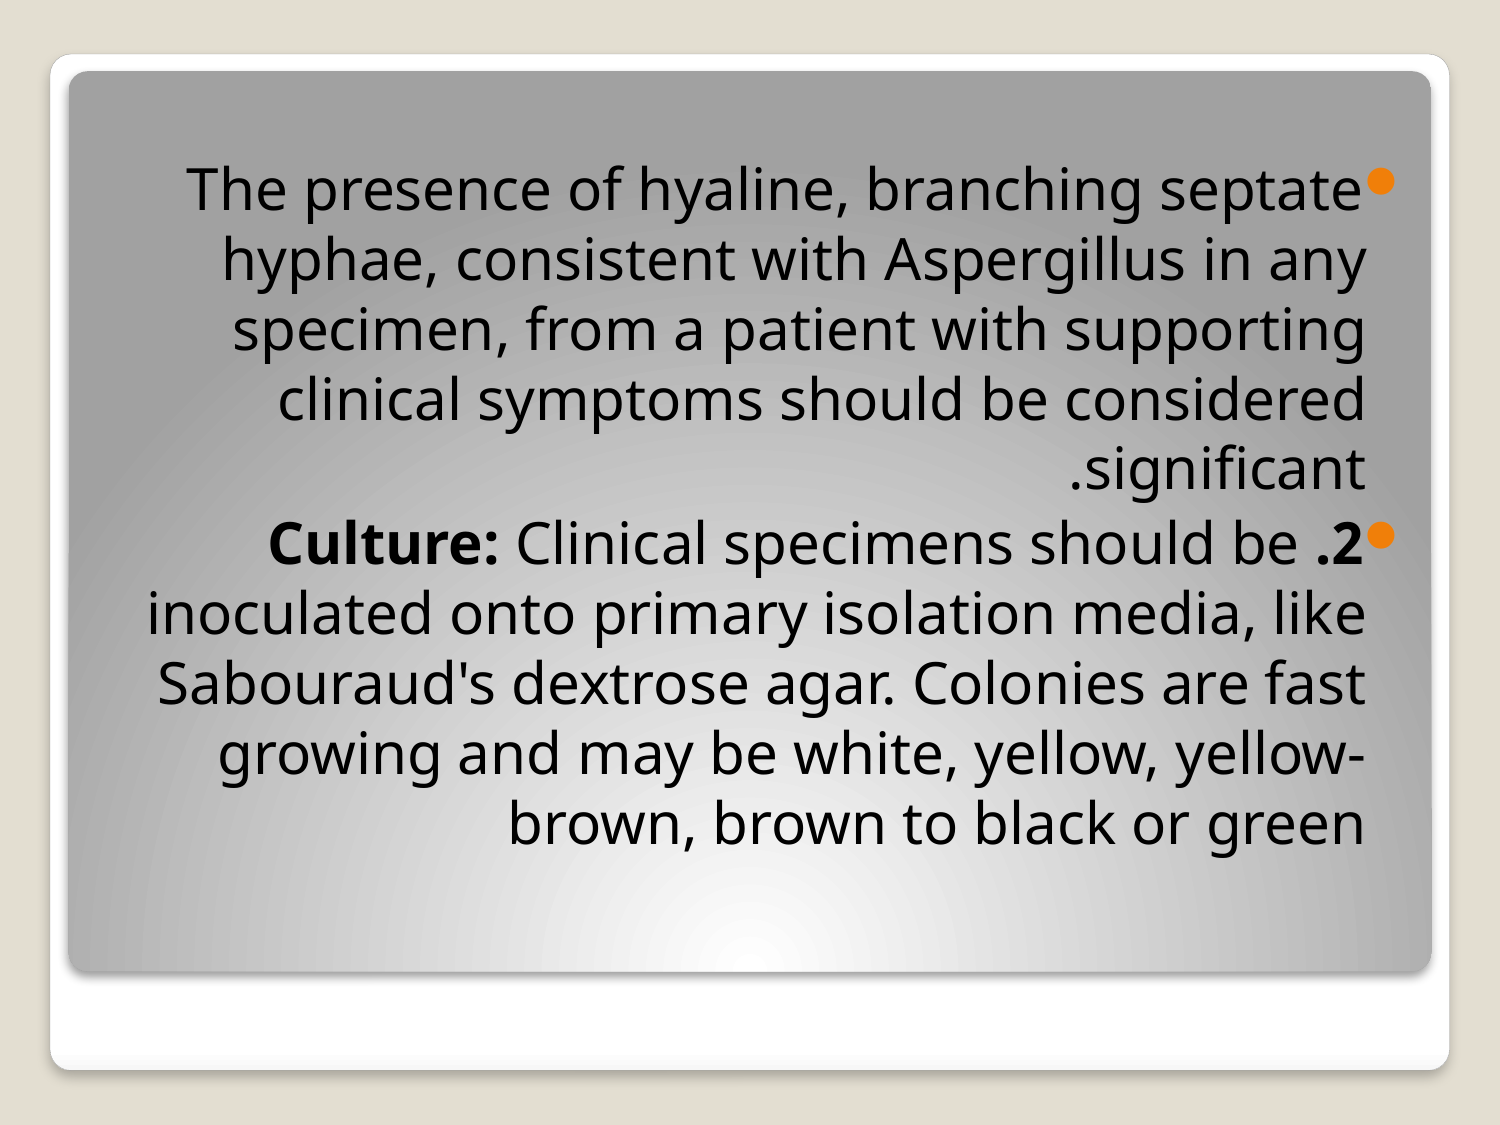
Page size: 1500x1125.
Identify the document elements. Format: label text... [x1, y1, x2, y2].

list The presence of hyaline, branching septate hyphae, consistent with Aspergillus in any specimen, from a patient with supporting clinical symptoms should be considered significant. 2. Culture: Clinical specimens should be inoculated onto primary isolation media, like Sabouraud's dextrose agar. Colonies are fast growing and may be white, yellow, yellow-brown, brown to black or green [75, 137, 1425, 1059]
